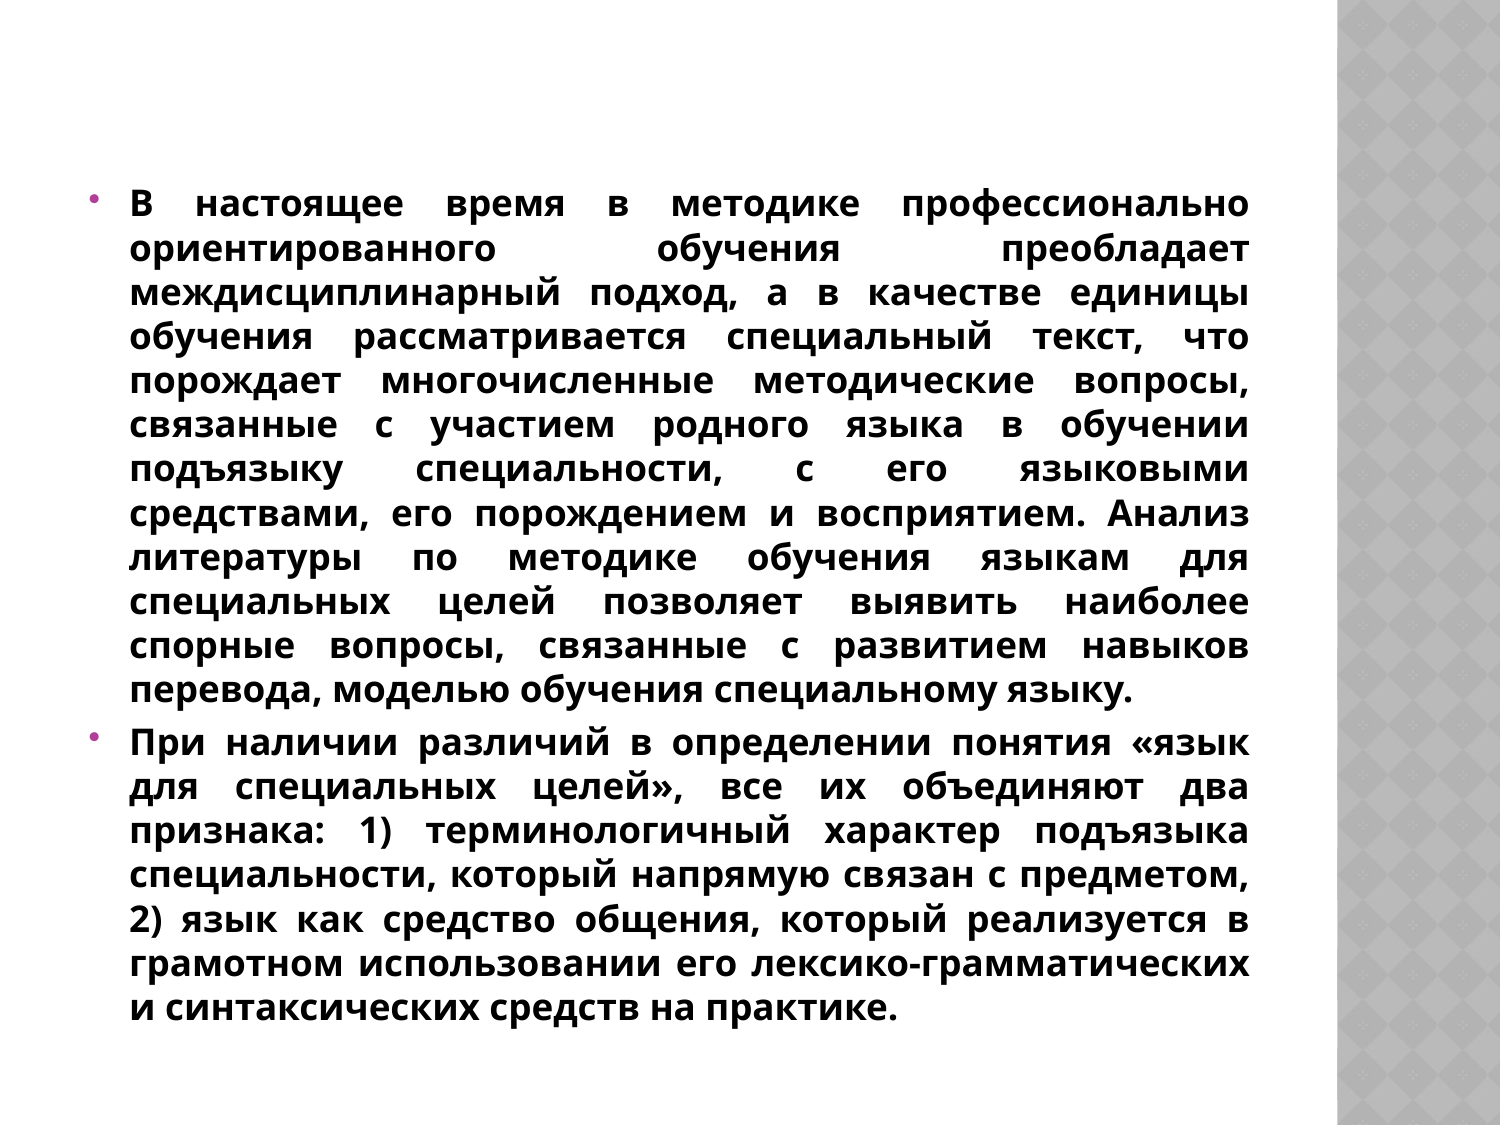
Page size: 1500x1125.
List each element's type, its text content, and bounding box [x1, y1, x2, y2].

list В настоящее время в методике профессионально ориентированного обучения преобладает междисциплинарный подход, а в качестве единицы обучения рассматривается специальный текст, что порождает многочисленные методические вопросы, связанные с участием родного языка в обучении подъязыку специальности, с его языковыми средствами, его порождением и восприятием. Анализ литературы по методике обучения языкам для специальных целей позволяет выявить наиболее спорные вопросы, связанные с развитием навыков перевода, моделью обучения специальному языку. При наличии различий в определении понятия «язык для специальных целей», все их объединяют два признака: 1) терминологичный характер подъязыка специальности, который напрямую связан с предметом, 2) язык как средство общения, который реализуется в грамотном использовании его лексико-грамматических и синтаксических средств на практике. [75, 172, 1266, 1059]
